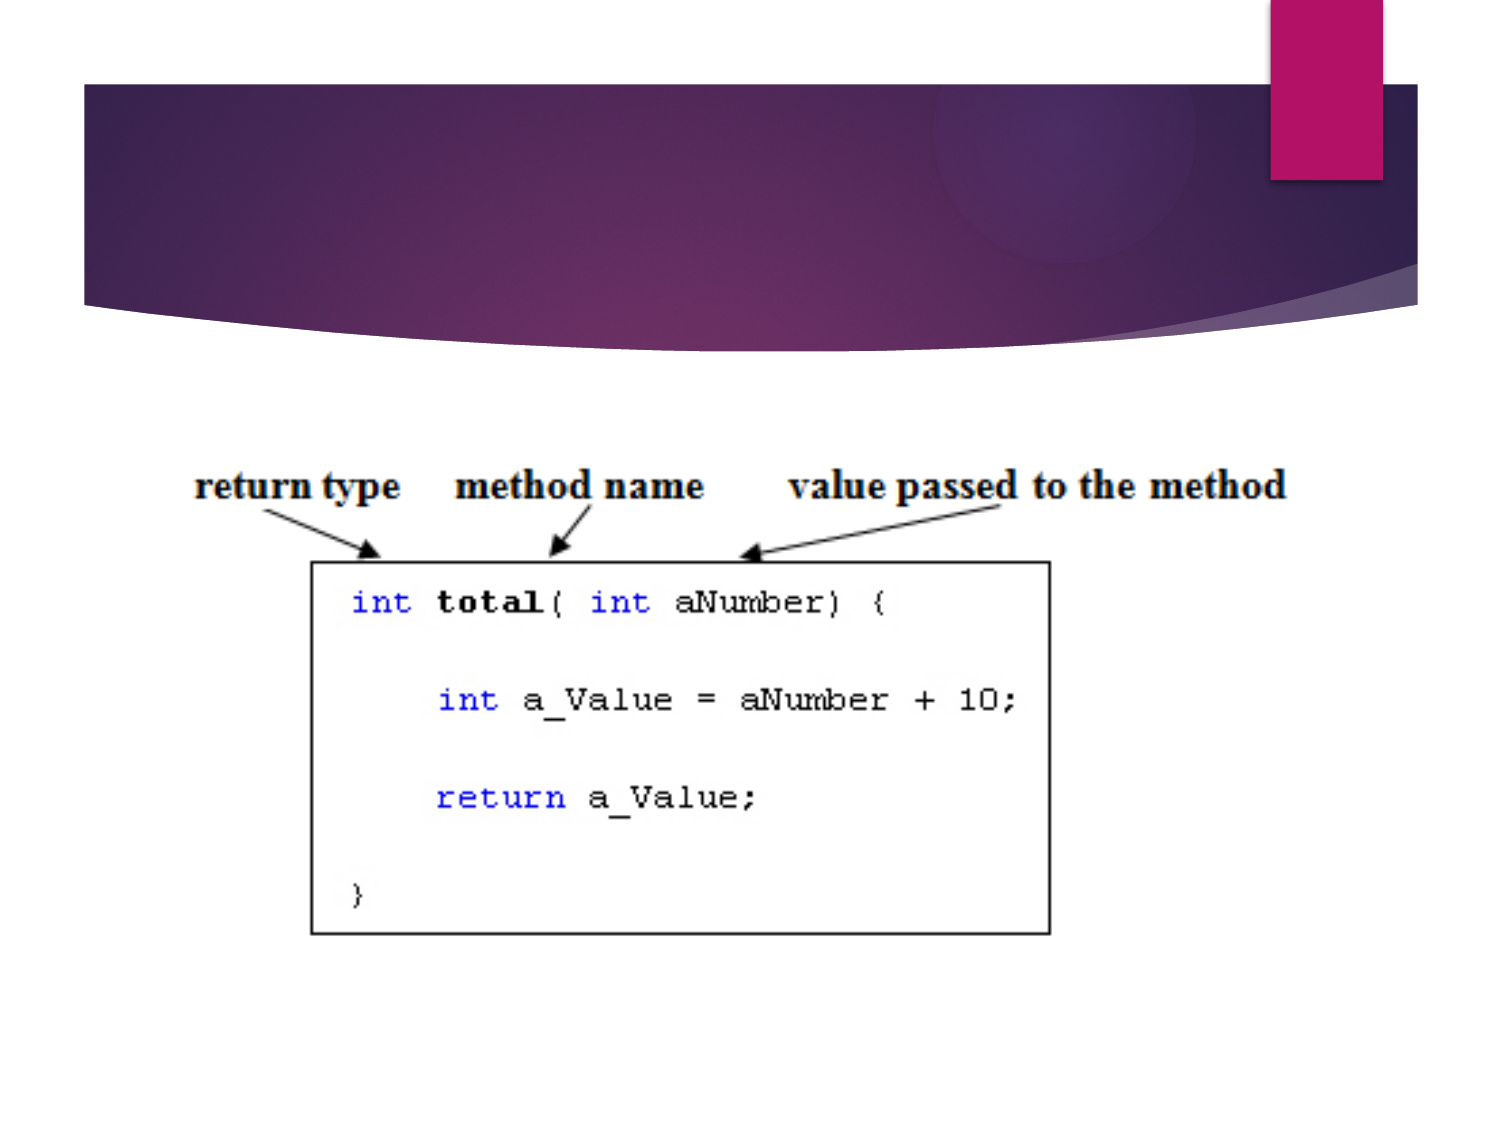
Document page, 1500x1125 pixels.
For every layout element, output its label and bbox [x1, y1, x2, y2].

list [162, 437, 1391, 975]
